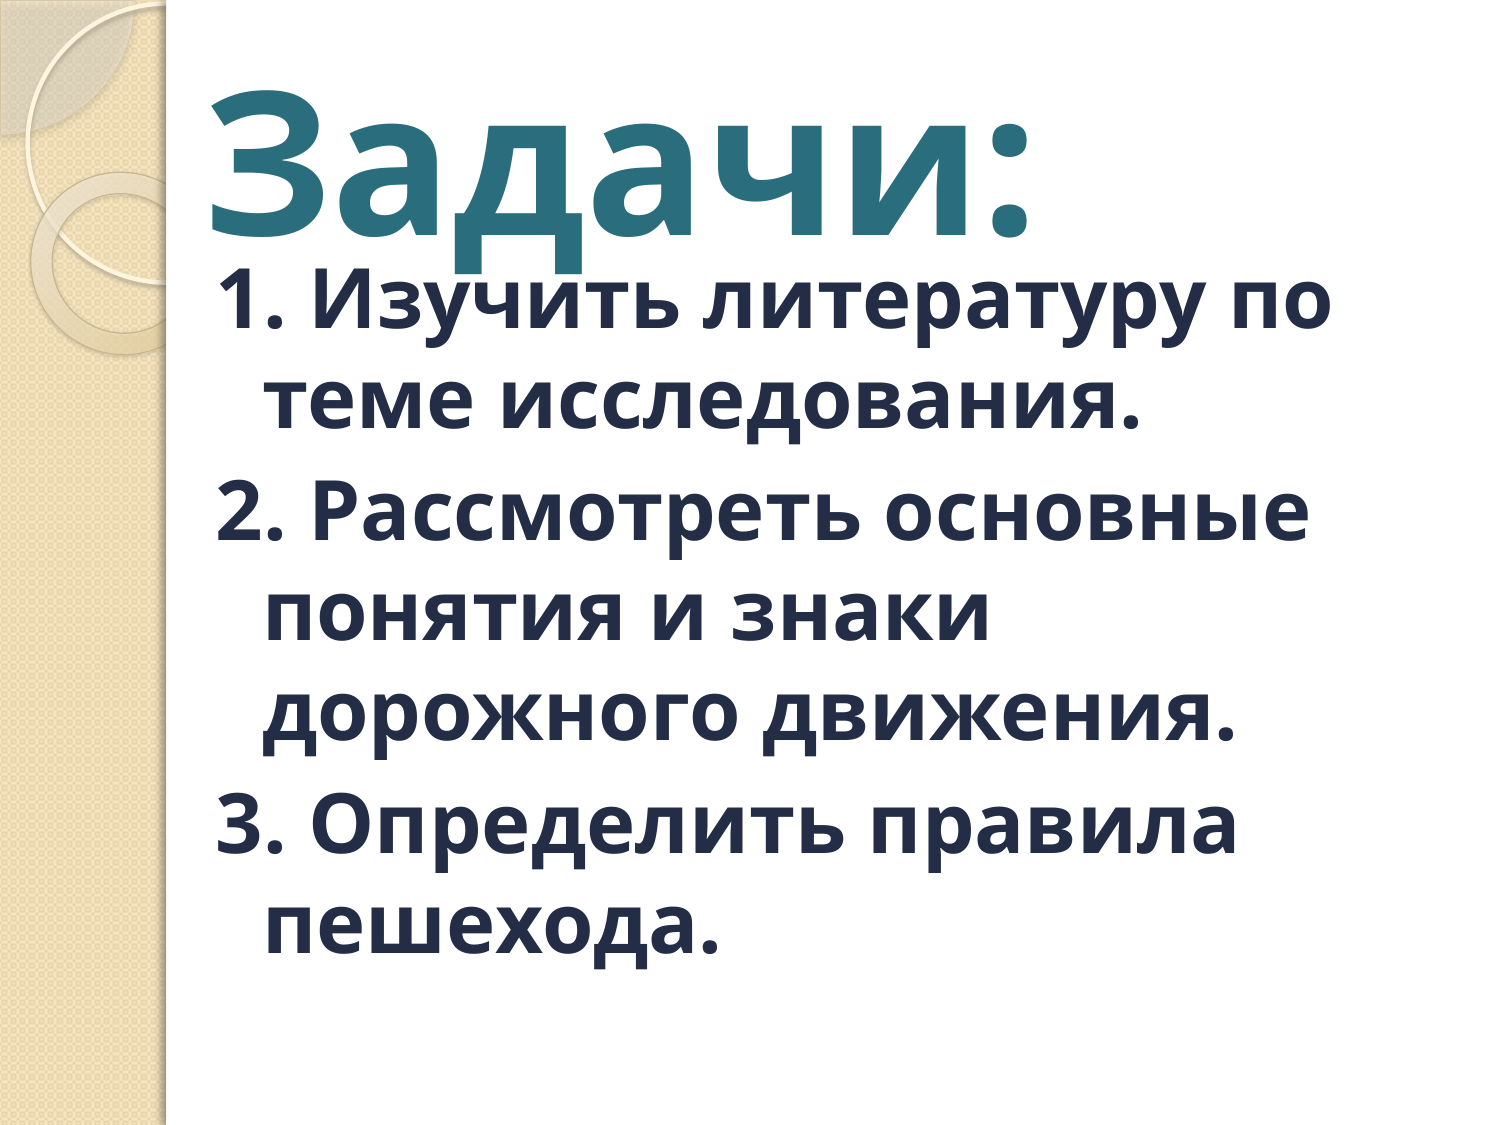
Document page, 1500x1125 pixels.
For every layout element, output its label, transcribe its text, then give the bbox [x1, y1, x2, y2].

list 1. Изучить литературу по теме исследования. 2. Рассмотреть основные понятия и знаки дорожного движения. 3. Определить правила пешехода. [187, 237, 1466, 1025]
title Задачи: [187, 164, 1418, 237]
